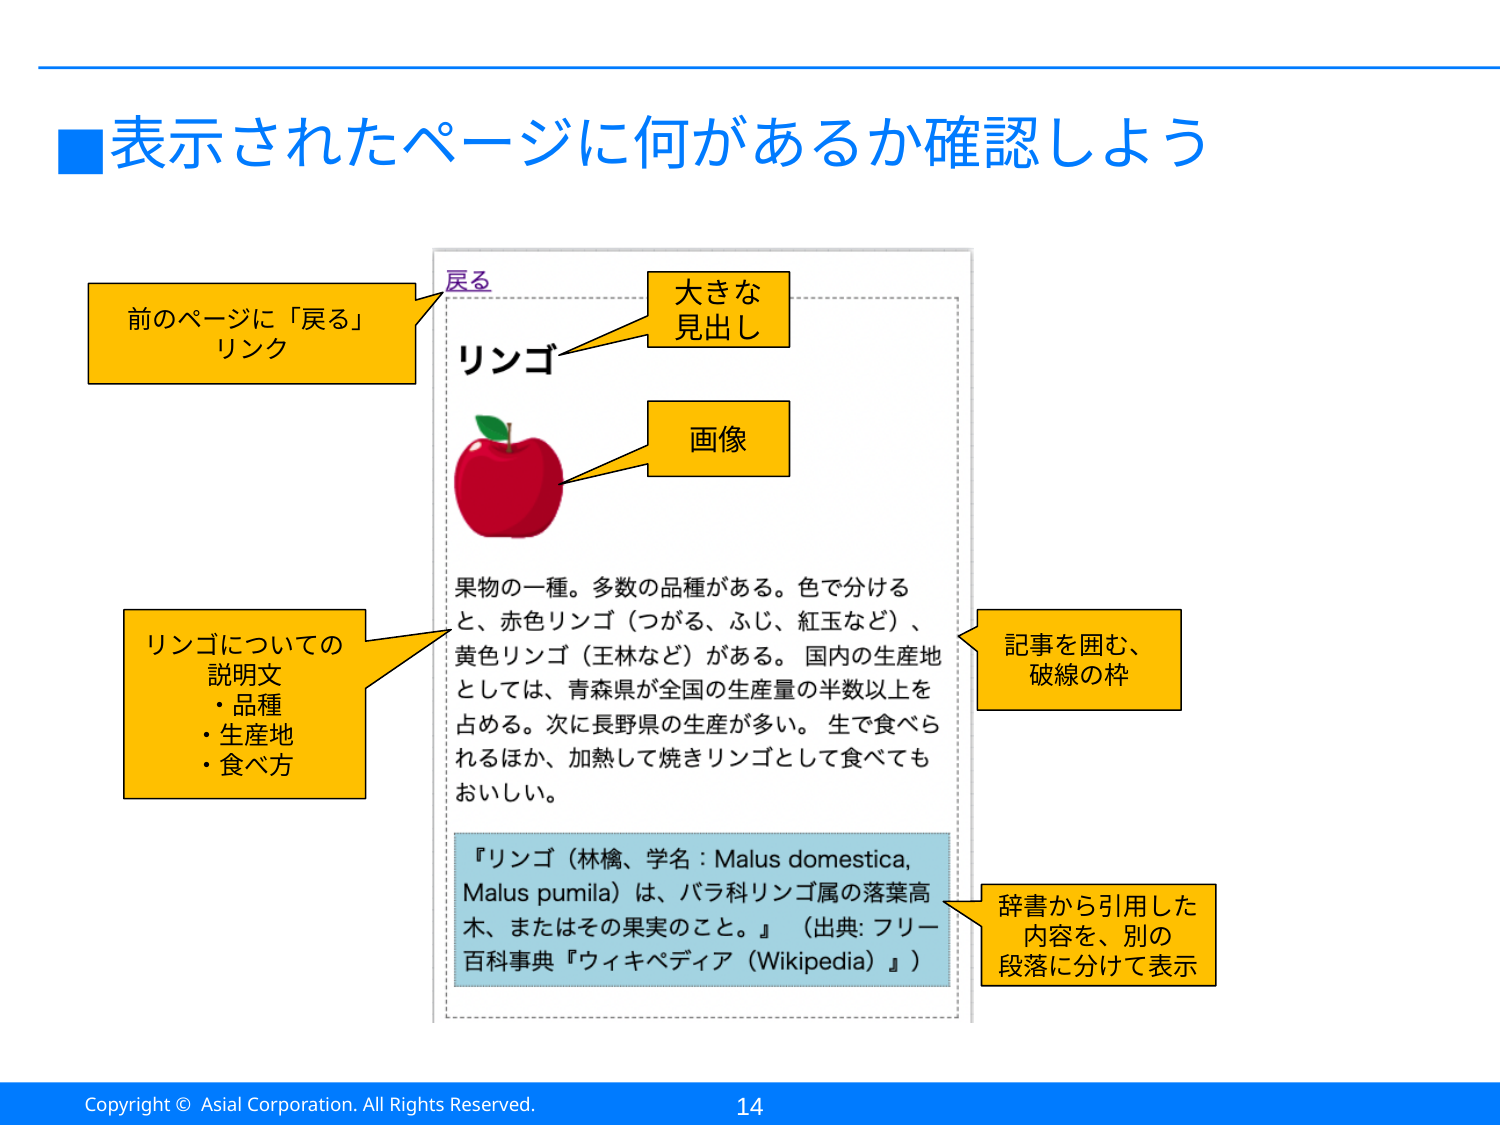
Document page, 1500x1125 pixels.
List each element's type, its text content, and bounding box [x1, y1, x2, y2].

slide_number 14 [581, 1075, 919, 1125]
text_box 前のページに「戻る」 リンク [88, 283, 426, 384]
text_box 記事を囲む、 破線の枠 [978, 609, 1182, 711]
text_box 辞書から引用した内容を、別の 段落に分けて表示 [978, 884, 1216, 986]
picture [431, 247, 974, 1023]
text_box リンゴについての説明文 ・品種 ・生産地 ・食べ方 [123, 609, 426, 799]
list 表示されたページに何があるか確認しよう [38, 84, 1459, 988]
